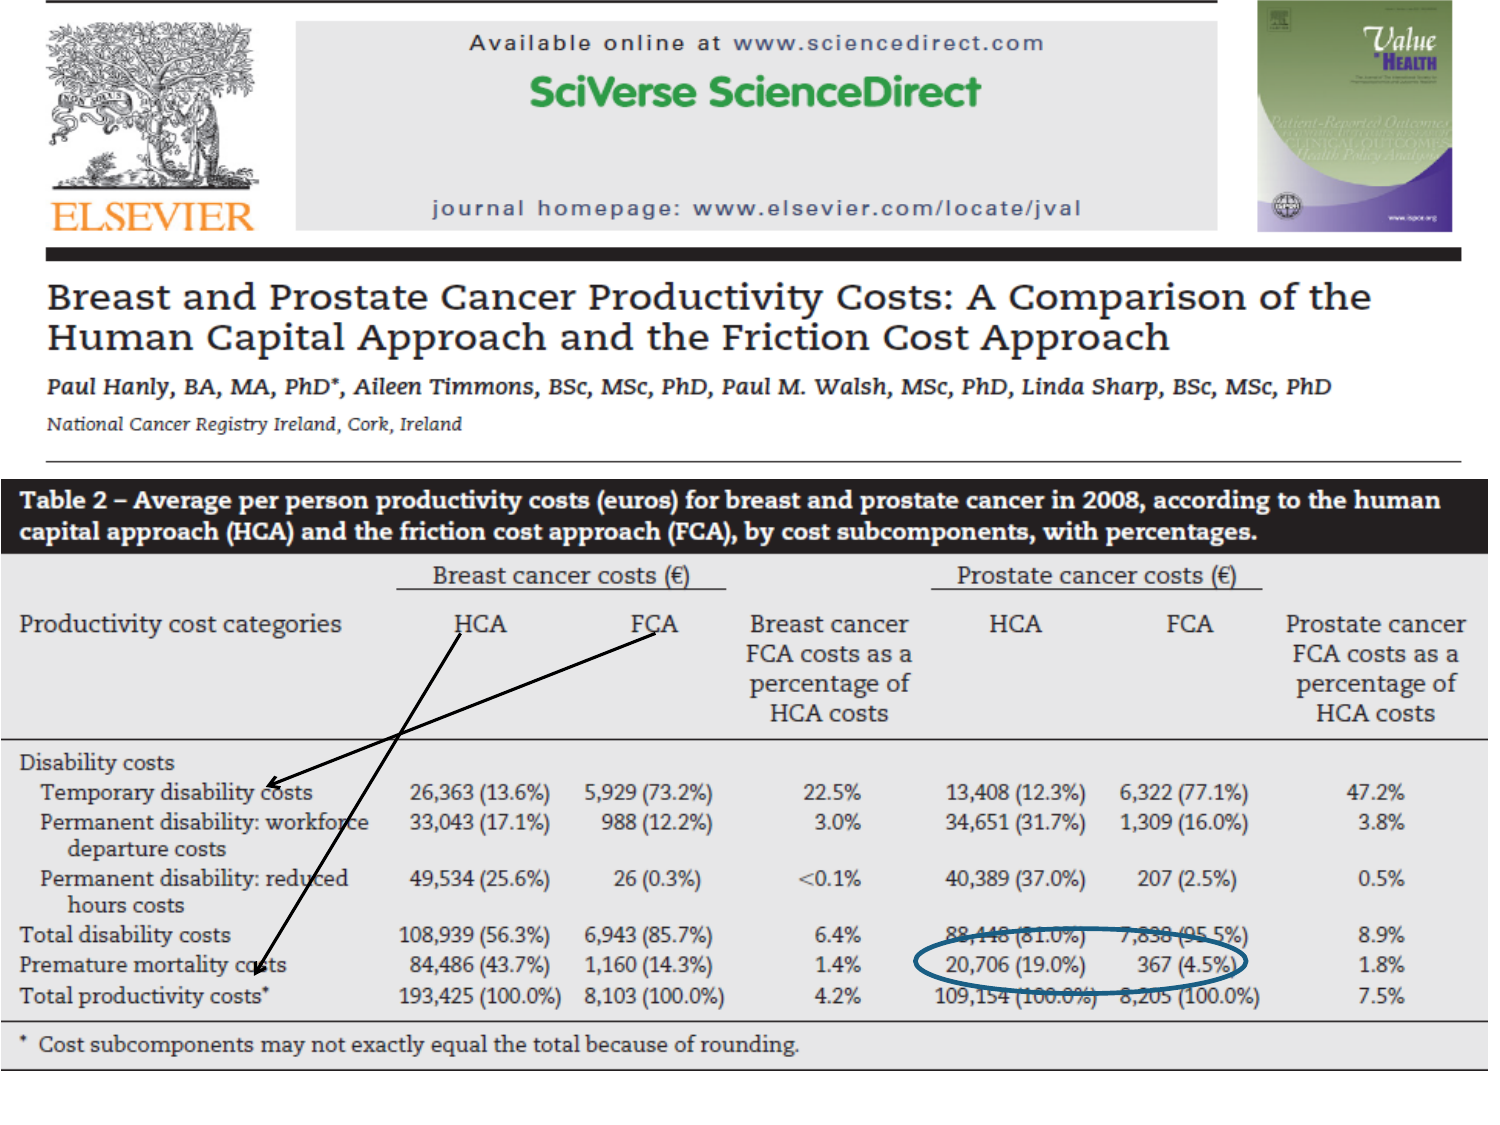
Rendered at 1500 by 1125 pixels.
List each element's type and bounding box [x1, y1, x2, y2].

text_box [462, 633, 656, 788]
picture [0, 479, 1488, 1071]
text_box [253, 633, 461, 977]
list [17, 0, 1500, 464]
